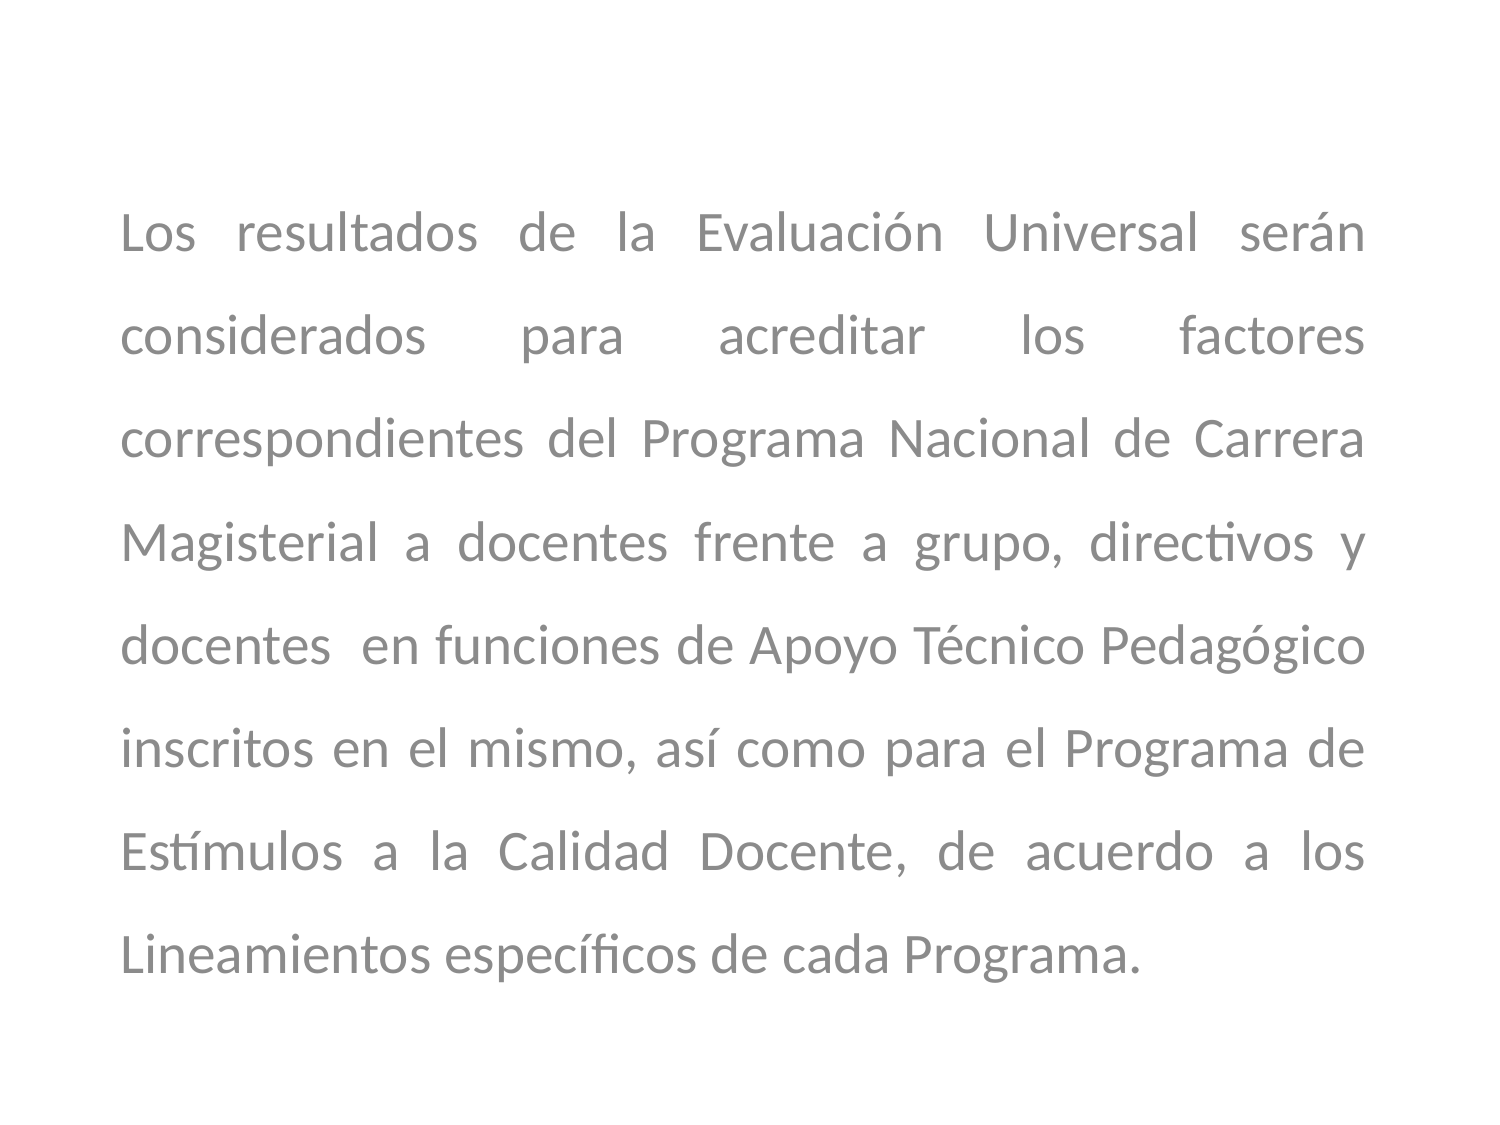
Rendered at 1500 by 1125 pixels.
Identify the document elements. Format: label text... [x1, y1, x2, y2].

subtitle Los resultados de la Evaluación Universal serán considerados para acreditar los factores correspondientes del Programa Nacional de Carrera Magisterial a docentes frente a grupo, directivos y docentes en funciones de Apoyo Técnico Pedagógico inscritos en el mismo, así como para el Programa de Estímulos a la Calidad Docente, de acuerdo a los Lineamientos específicos de cada Programa. [105, 152, 1383, 997]
